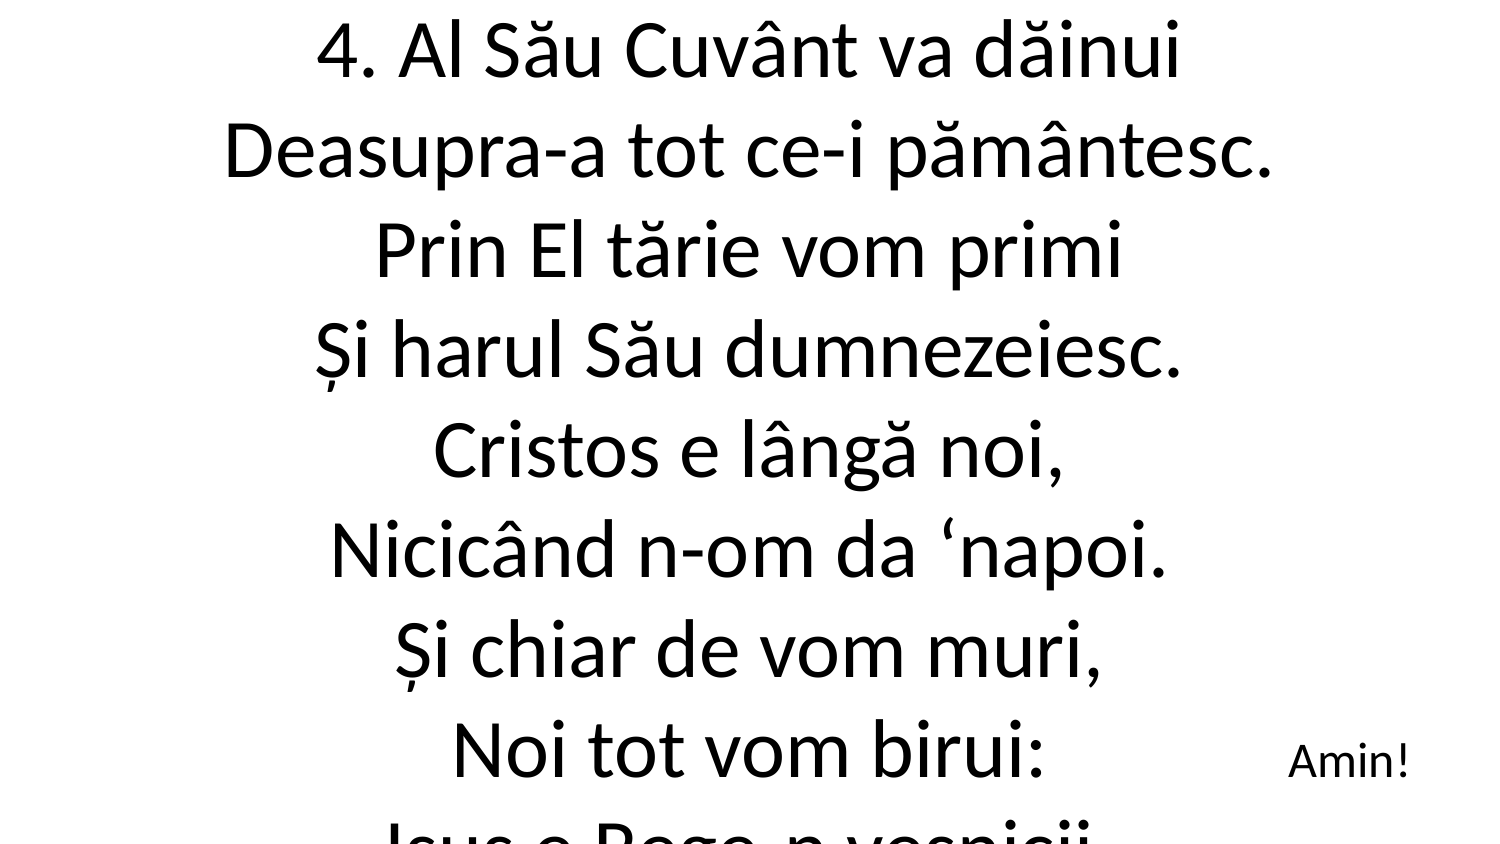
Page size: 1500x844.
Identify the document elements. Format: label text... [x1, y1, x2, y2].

text_box 4. Al Său Cuvânt va dăinui Deasupra-a tot ce-i pământesc. Prin El tărie vom primi Și harul Său dumnezeiesc. Cristos e lângă noi, Nicicând n-om da ‘napoi. Și chiar de vom muri, Noi tot vom birui: Isus e Rege-n veșnicii. [208, 0, 1292, 844]
text_box Amin! [1273, 674, 1427, 795]
